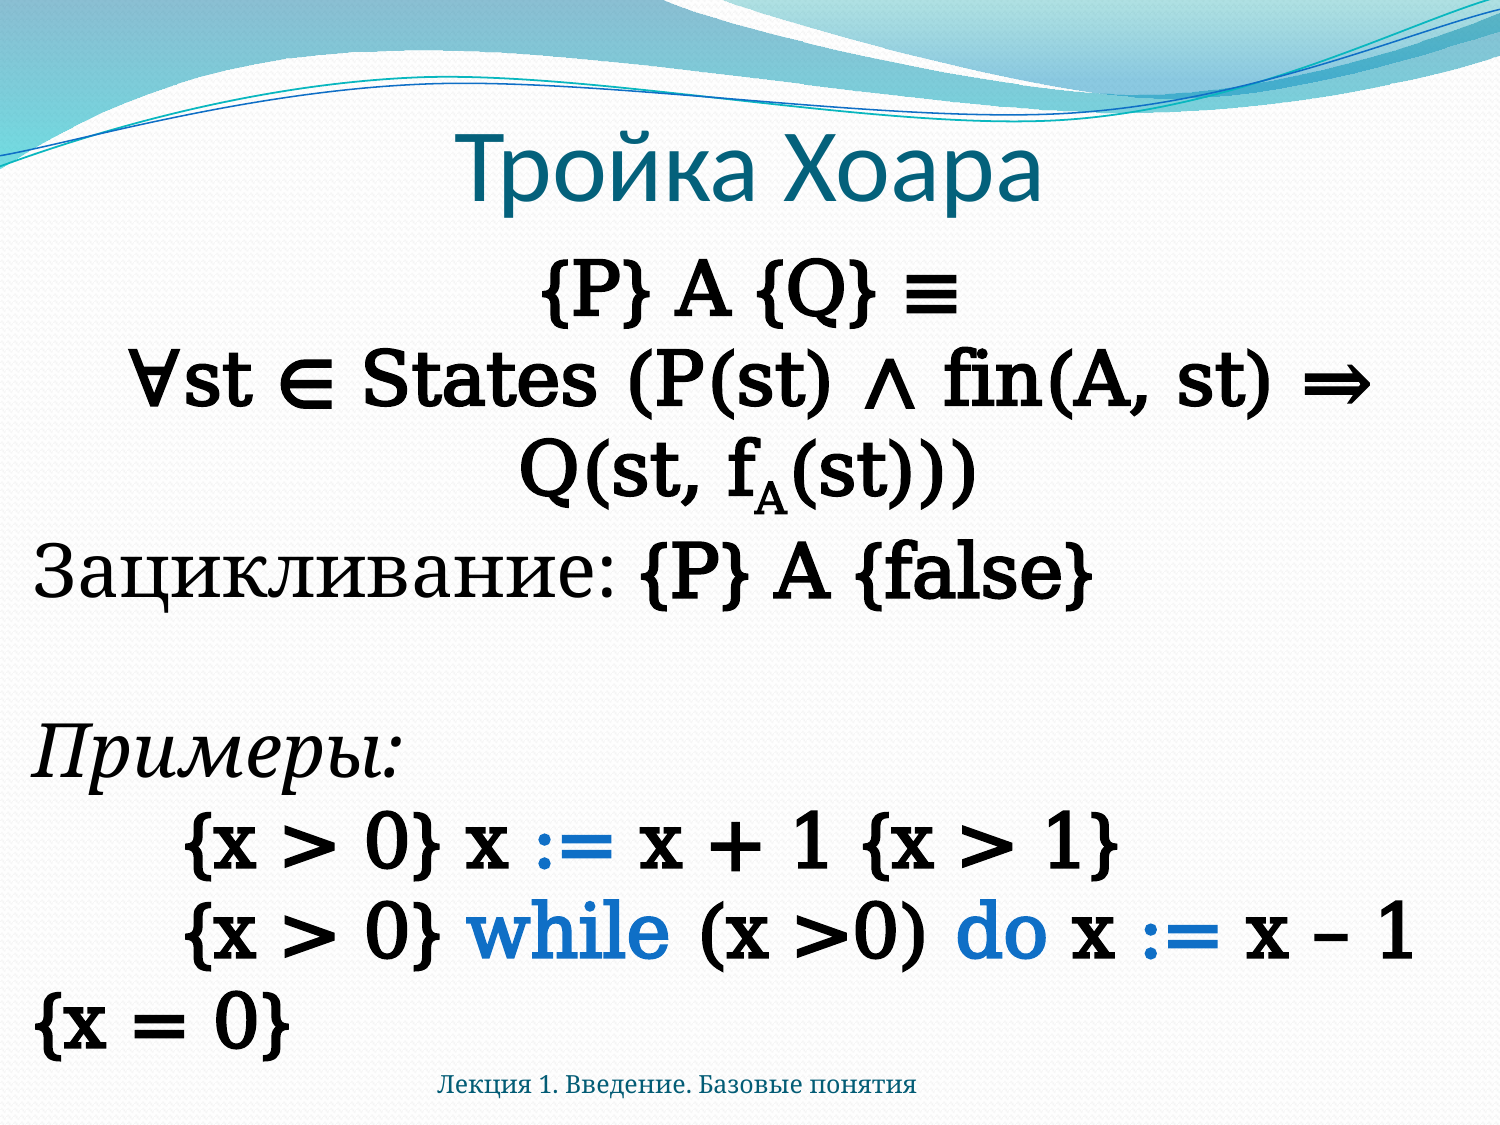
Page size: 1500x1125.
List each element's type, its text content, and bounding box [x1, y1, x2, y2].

title Тройка Хоара [17, 80, 1483, 223]
list {P} A {Q} ≡ ∀st ∈ States (P(st) ∧ fin(A, st) ⇒ Q(st, fA(st))) Зацикливание: {P} A {false} Примеры: {x > 0} x := x + 1 {x > 1} {x > 0} while (x >0) do x := x – 1 {x = 0} [17, 231, 1483, 1071]
footer Лекция 1. Введение. Базовые понятия [437, 1042, 988, 1103]
